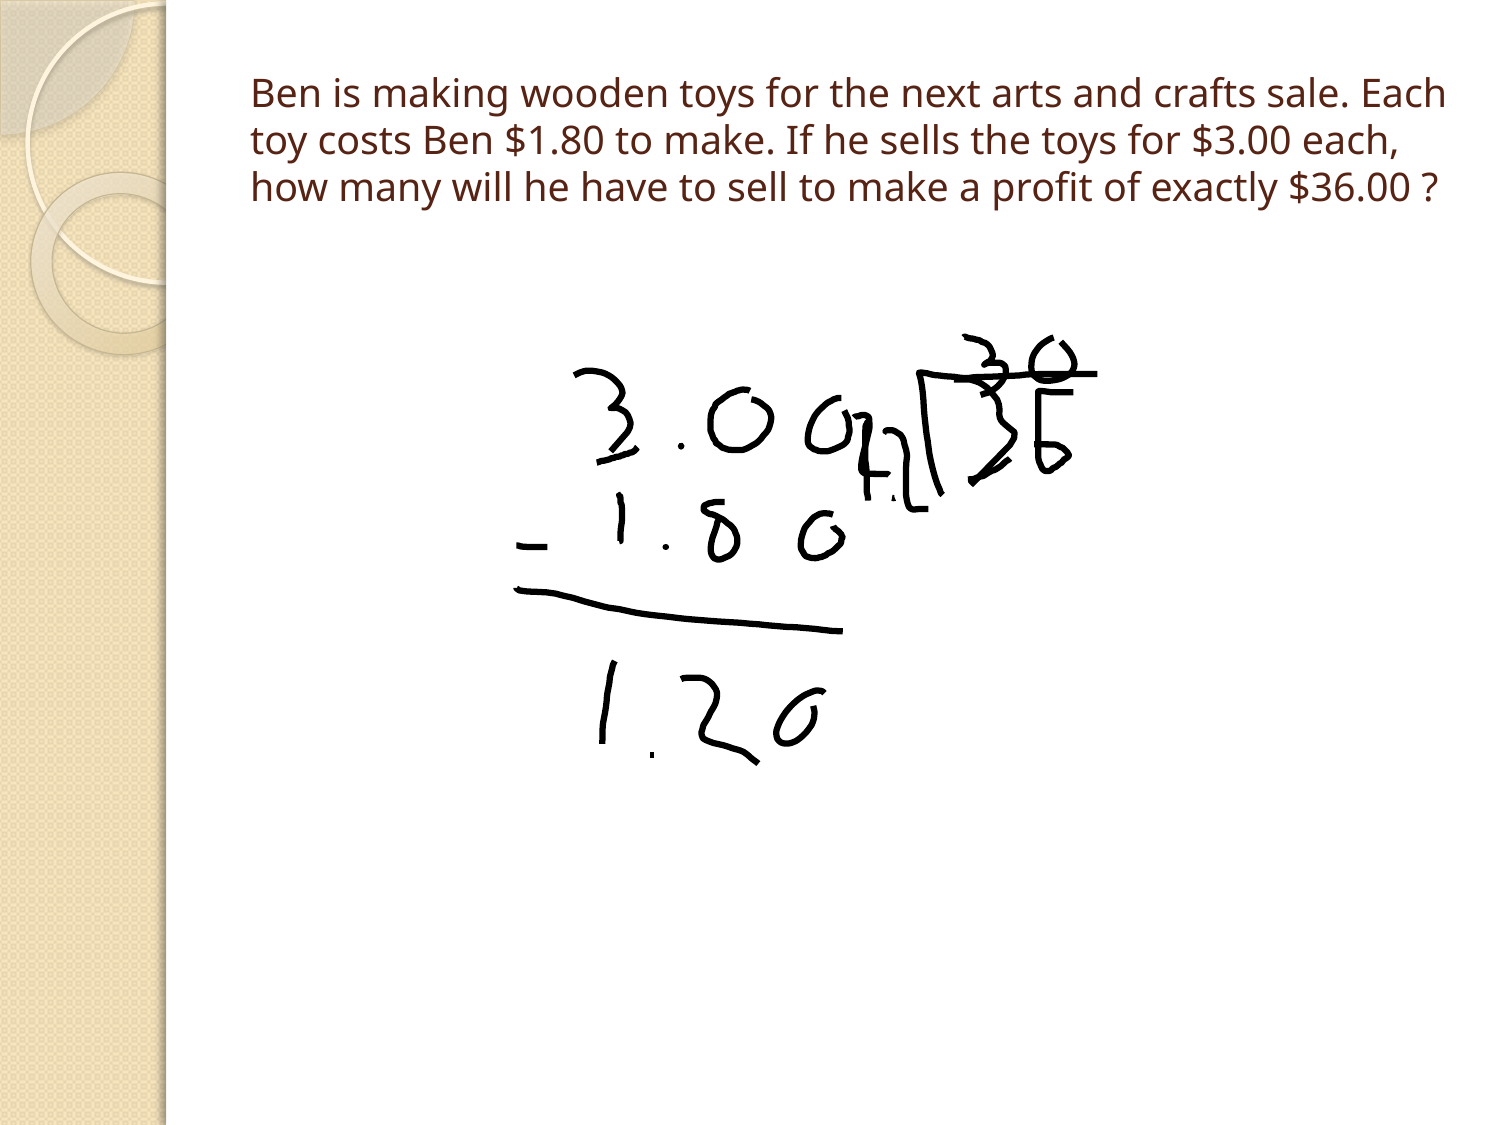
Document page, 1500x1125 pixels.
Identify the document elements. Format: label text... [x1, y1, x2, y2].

text_box [573, 369, 632, 452]
text_box [516, 544, 548, 548]
text_box [702, 501, 739, 561]
text_box [601, 660, 616, 744]
text_box [1034, 393, 1074, 472]
text_box [963, 335, 1007, 396]
text_box [800, 512, 844, 559]
text_box [515, 587, 843, 633]
text_box [680, 677, 759, 765]
text_box [709, 388, 772, 451]
text_box [918, 371, 1098, 496]
text_box [775, 689, 825, 745]
text_box [853, 414, 871, 434]
text_box [869, 442, 890, 476]
text_box [969, 440, 1014, 478]
text_box [618, 494, 623, 543]
text_box [1030, 336, 1076, 382]
title Ben is making wooden toys for the next arts and crafts sale. Each toy costs Ben $1.80 to make. If he sells the toys for $3.00 each, how many will he have to sell to make a profit of exactly $36.00 ? [235, 45, 1466, 233]
text_box [967, 457, 1011, 481]
text_box [596, 446, 638, 464]
text_box [806, 397, 851, 453]
text_box [860, 447, 865, 475]
text_box [884, 429, 929, 511]
text_box [970, 479, 978, 486]
text_box [864, 421, 869, 501]
